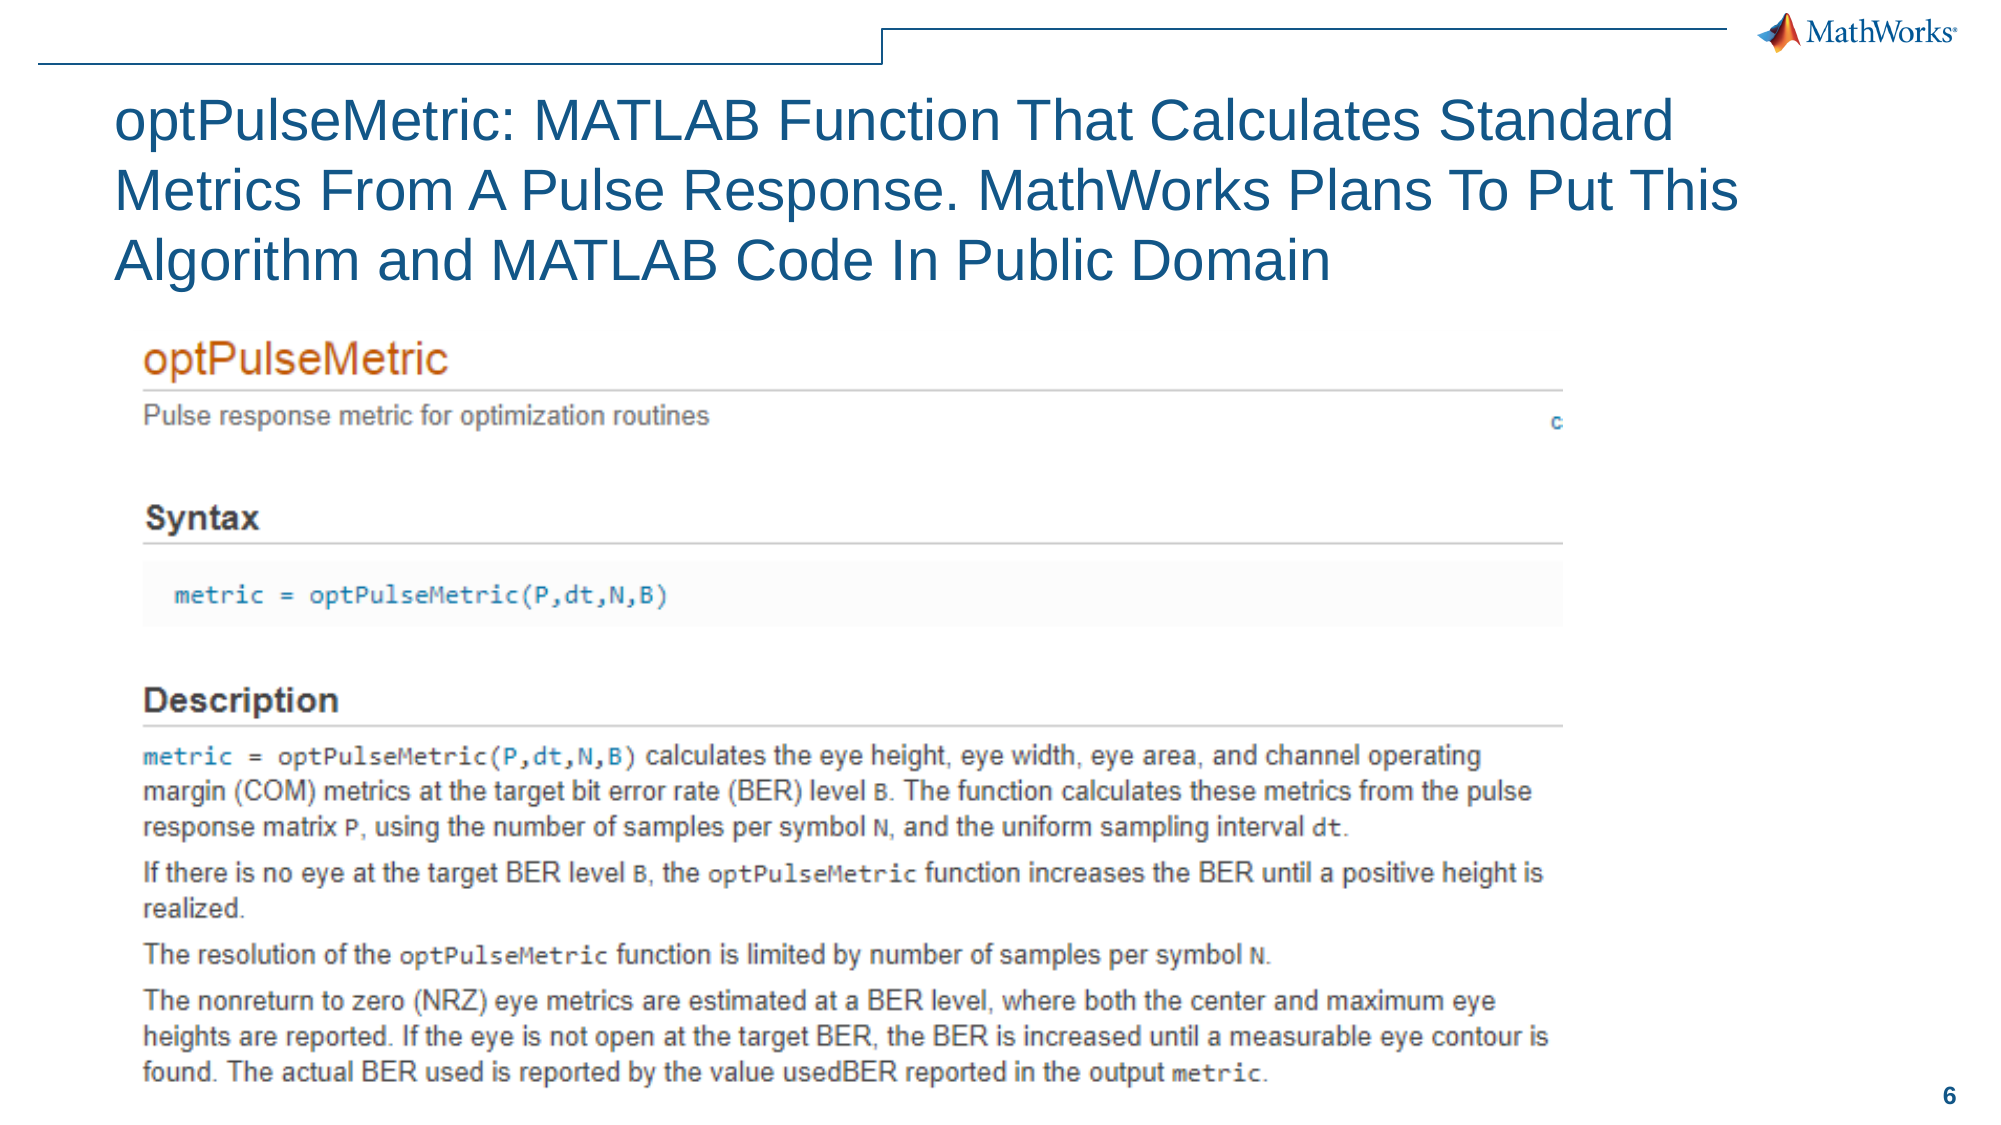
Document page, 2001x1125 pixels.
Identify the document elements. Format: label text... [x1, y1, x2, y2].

picture [1751, 3, 1970, 63]
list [133, 329, 1563, 1106]
title optPulseMetric: MATLAB Function That Calculates Standard Metrics From A Pulse Response. MathWorks Plans To Put This Algorithm and MATLAB Code In Public Domain [99, 75, 1867, 300]
